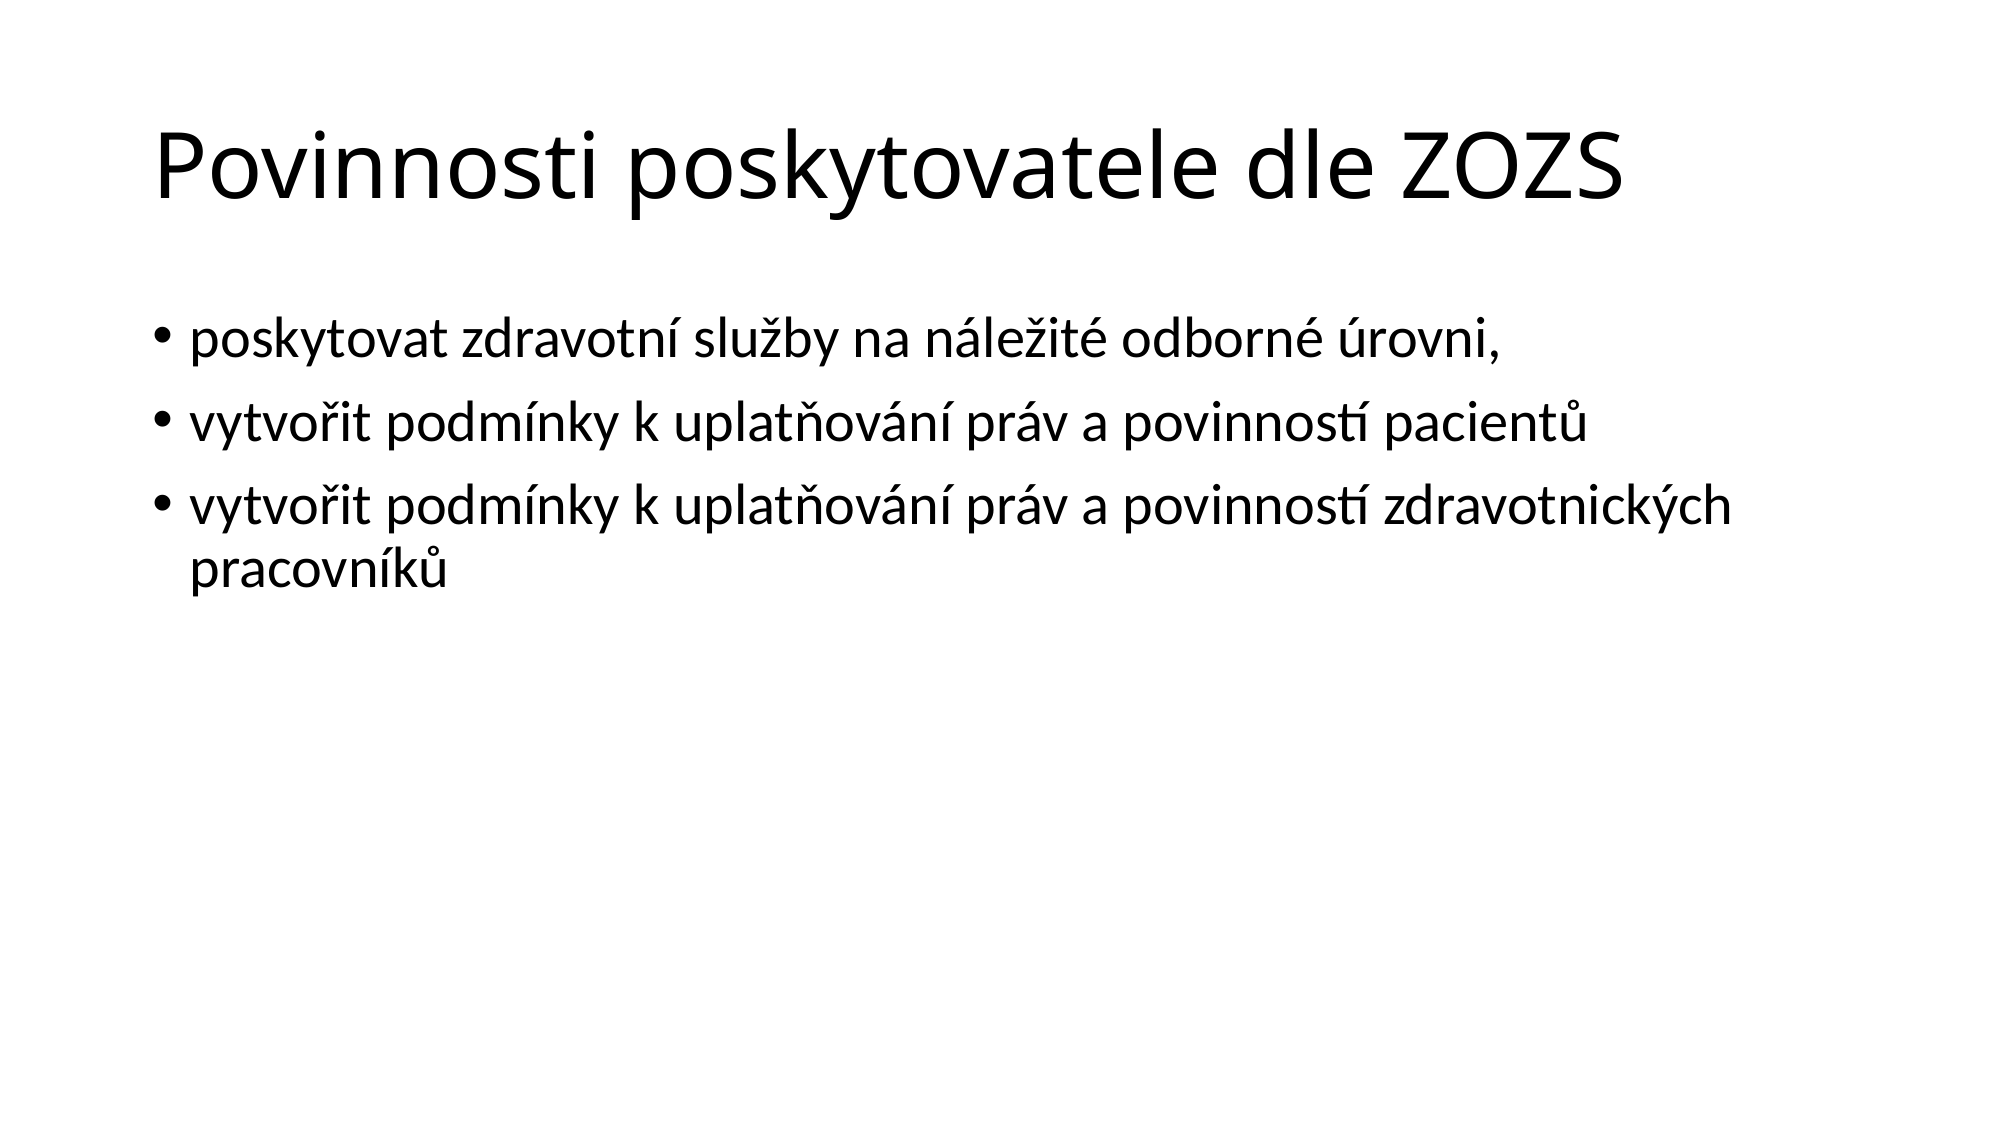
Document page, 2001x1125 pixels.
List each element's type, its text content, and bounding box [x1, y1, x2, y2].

title Povinnosti poskytovatele dle ZOZS [137, 59, 1863, 278]
list poskytovat zdravotní služby na náležité odborné úrovni, vytvořit podmínky k uplatňování práv a povinností pacientů vytvořit podmínky k uplatňování práv a povinností zdravotnických pracovníků [137, 299, 1863, 1014]
